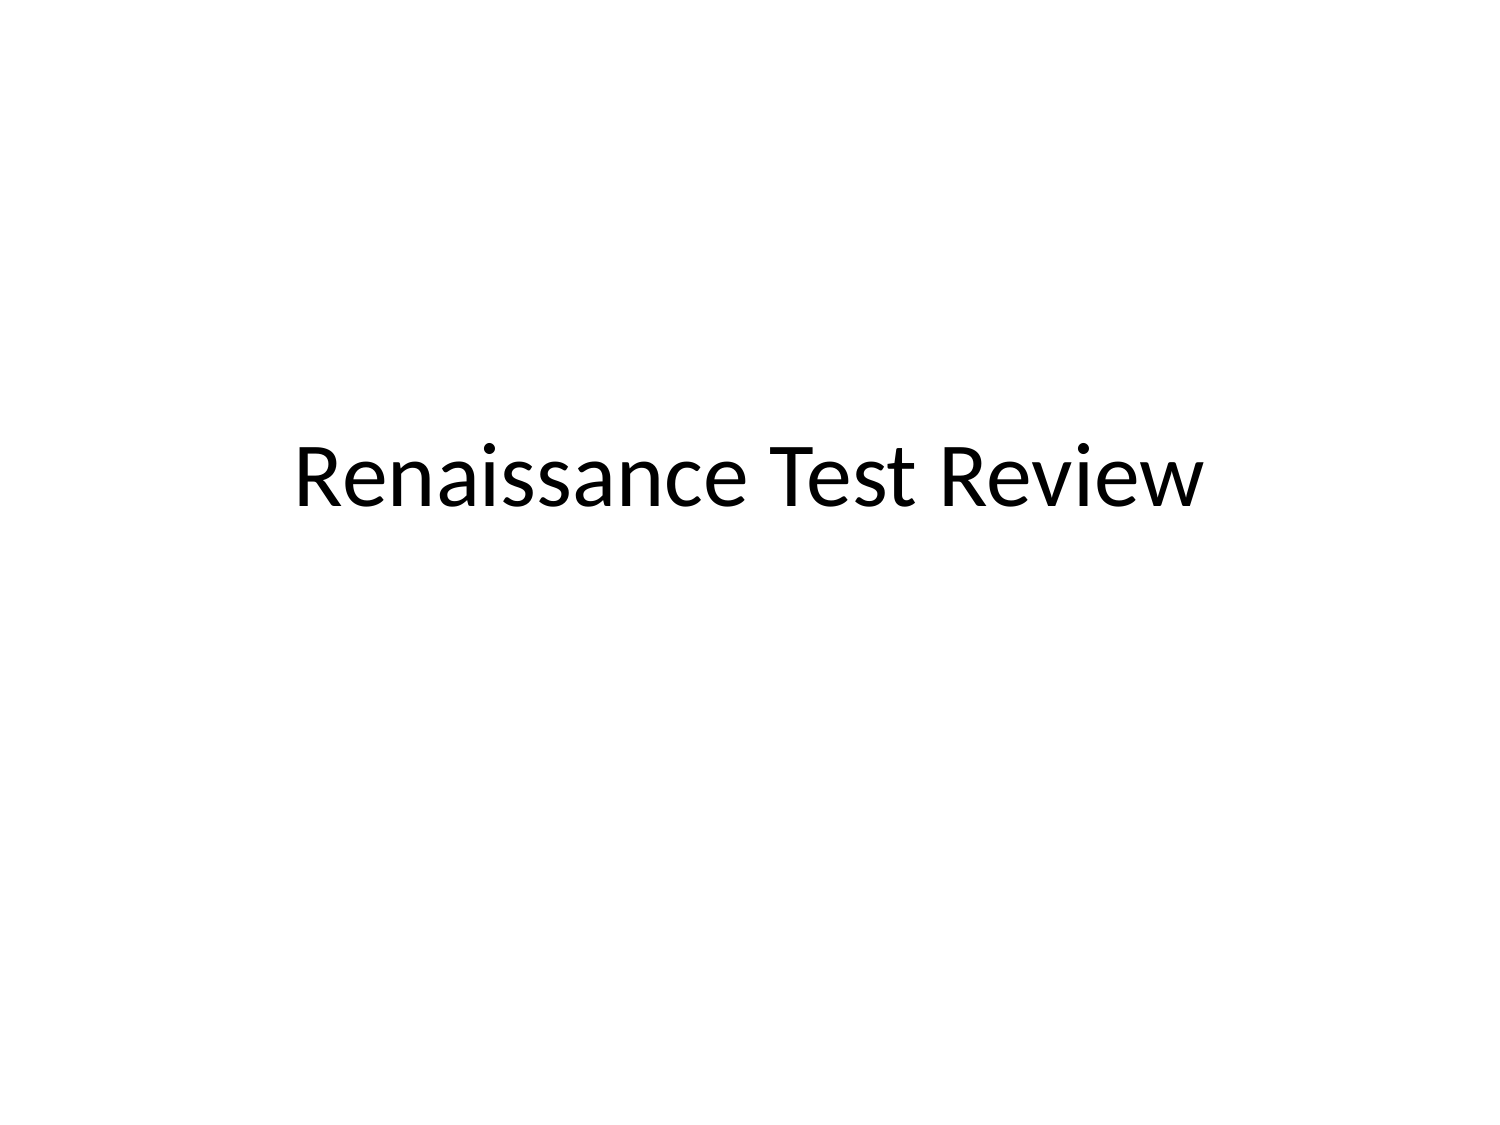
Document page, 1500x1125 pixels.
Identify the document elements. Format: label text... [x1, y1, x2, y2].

title Renaissance Test Review [112, 349, 1388, 591]
